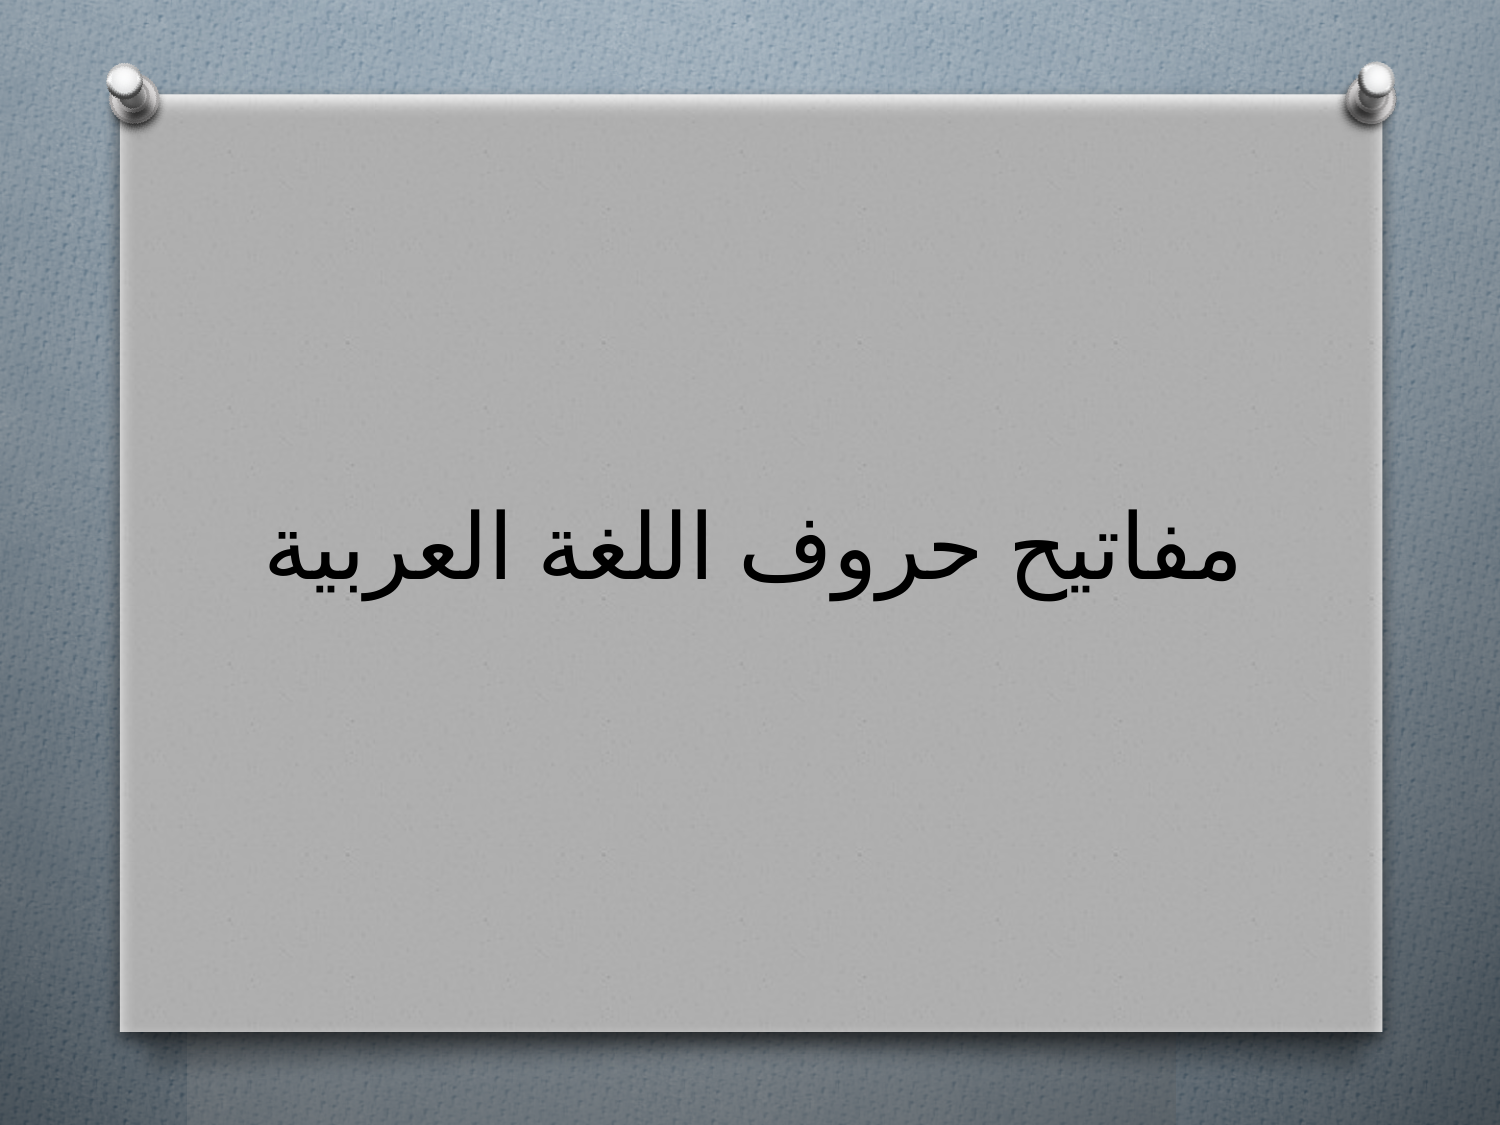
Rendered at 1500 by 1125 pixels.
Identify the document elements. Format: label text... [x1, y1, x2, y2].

picture [1317, 35, 1439, 156]
picture [75, 29, 198, 153]
title مفاتيح حروف اللغة العربية [171, 444, 1314, 642]
